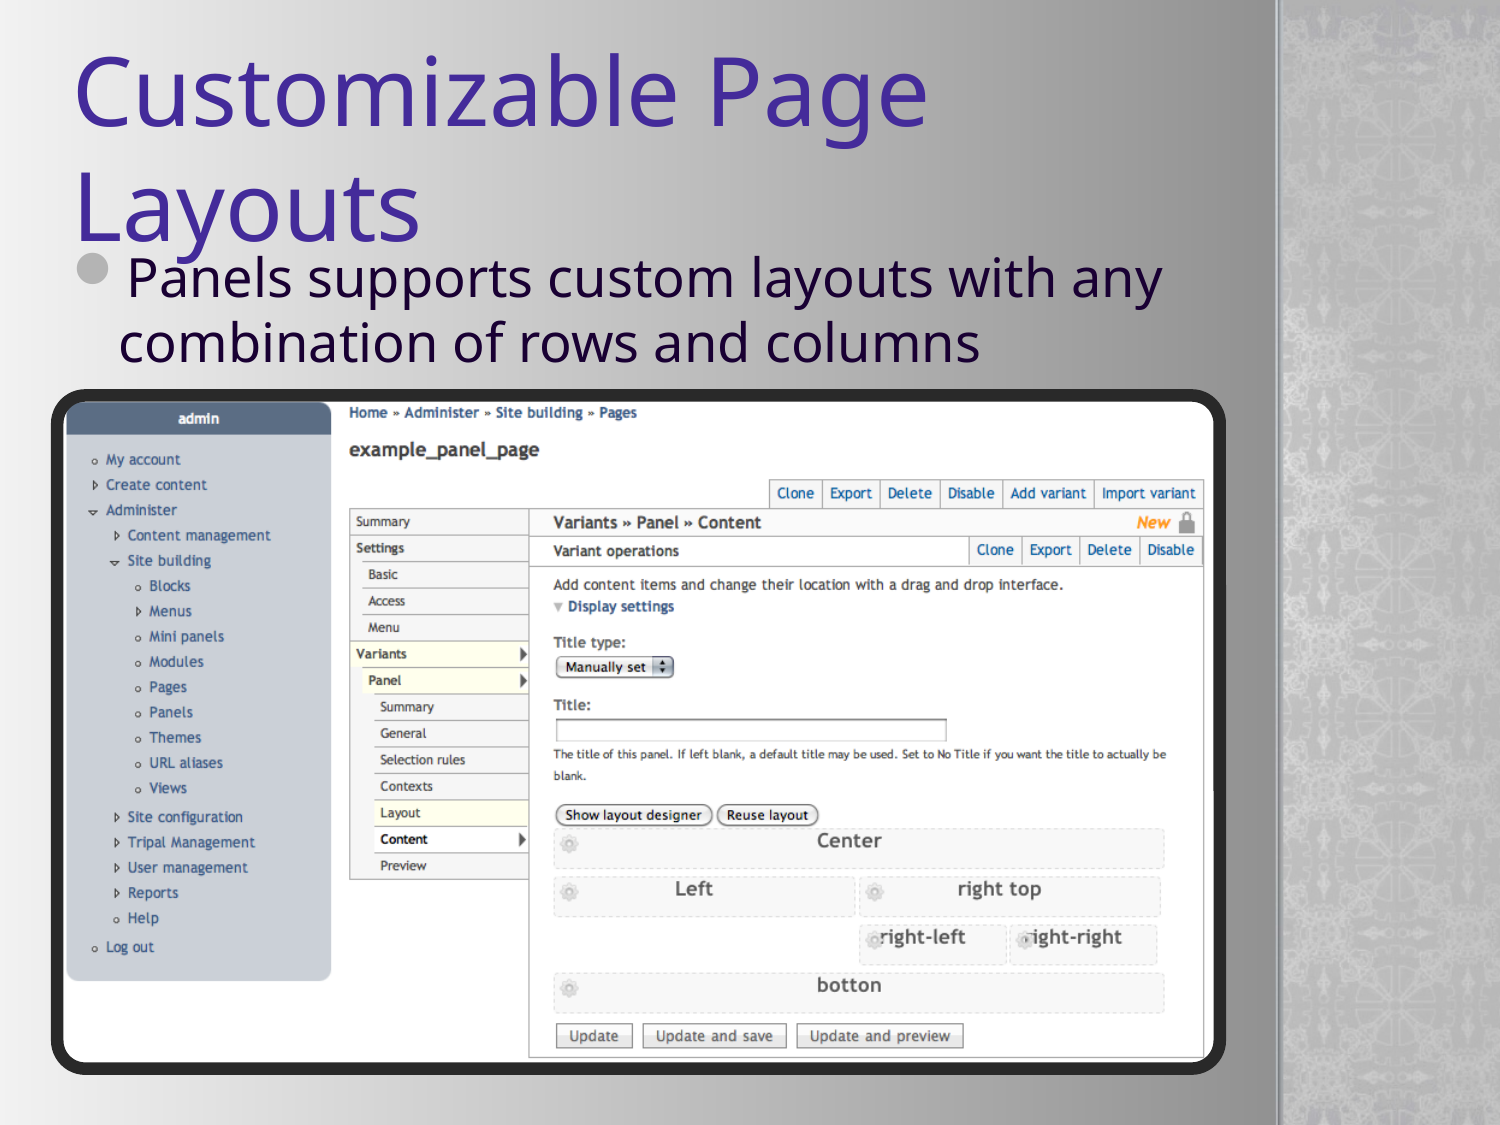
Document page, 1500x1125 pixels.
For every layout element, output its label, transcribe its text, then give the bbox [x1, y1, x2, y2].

list Panels supports custom layouts with any combination of rows and columns [57, 235, 1220, 393]
picture [56, 394, 1221, 1070]
title Customizable Page Layouts [57, 86, 1220, 207]
picture [1275, 0, 1500, 1125]
